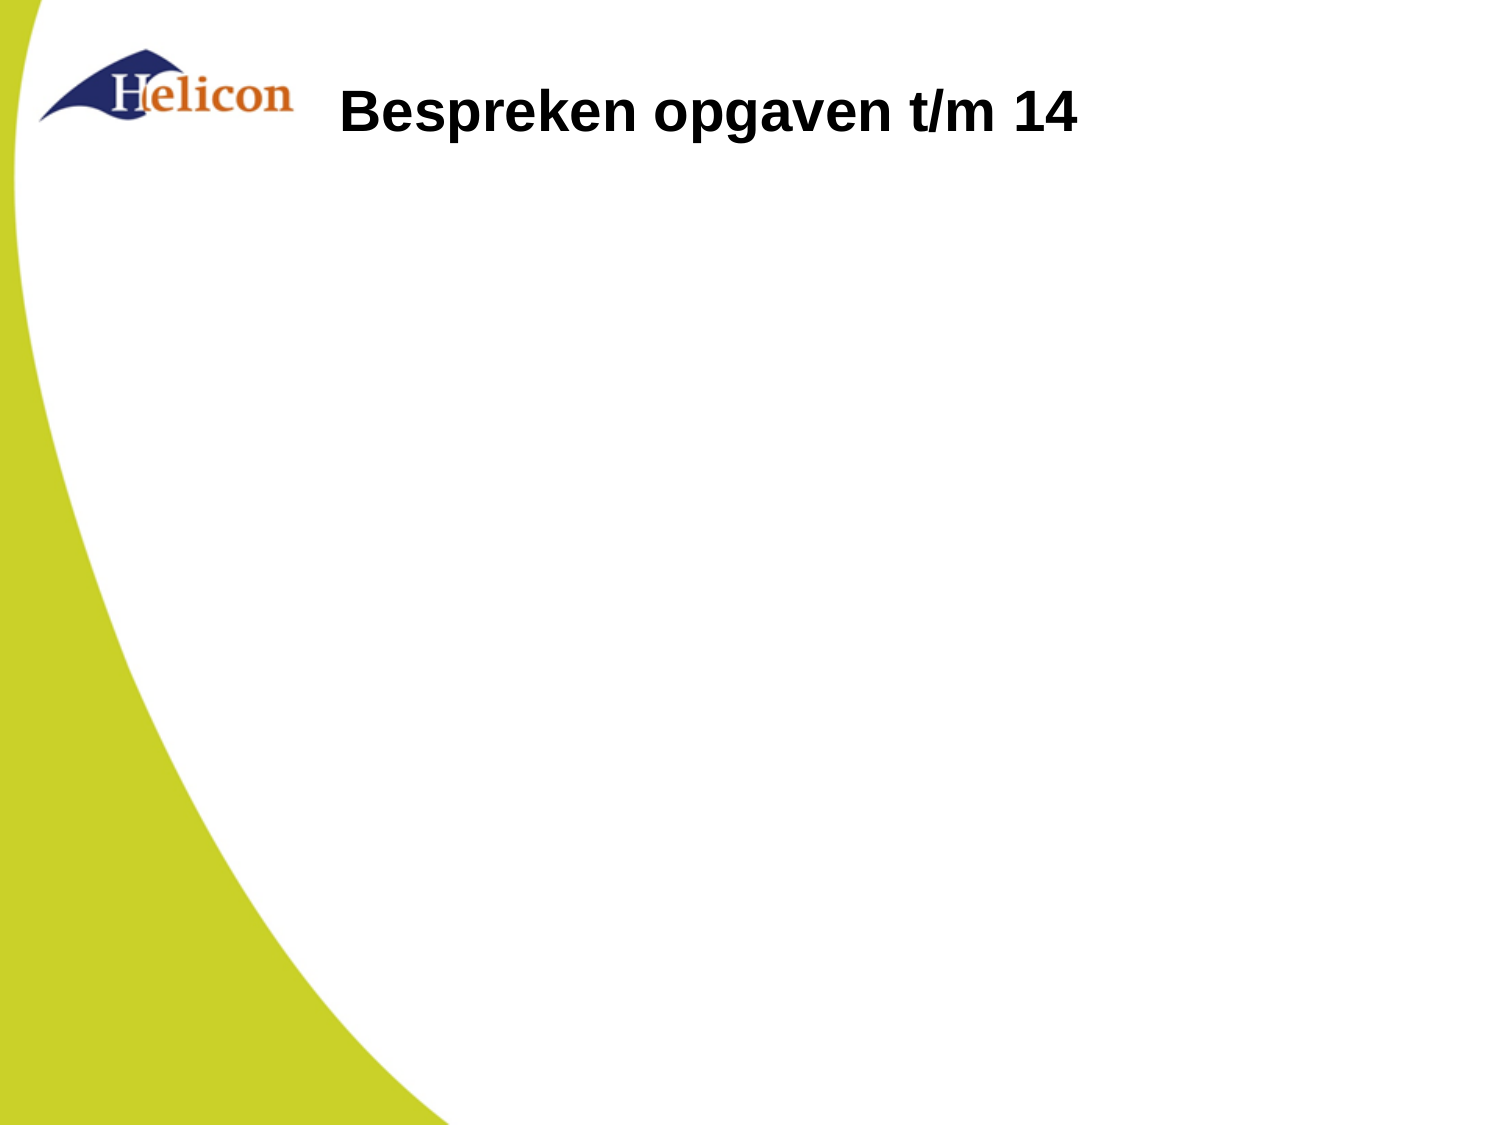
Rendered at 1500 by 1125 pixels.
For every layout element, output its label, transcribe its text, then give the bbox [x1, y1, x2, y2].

title Bespreken opgaven t/m 14 [324, 54, 1415, 161]
picture [0, 0, 1500, 1125]
